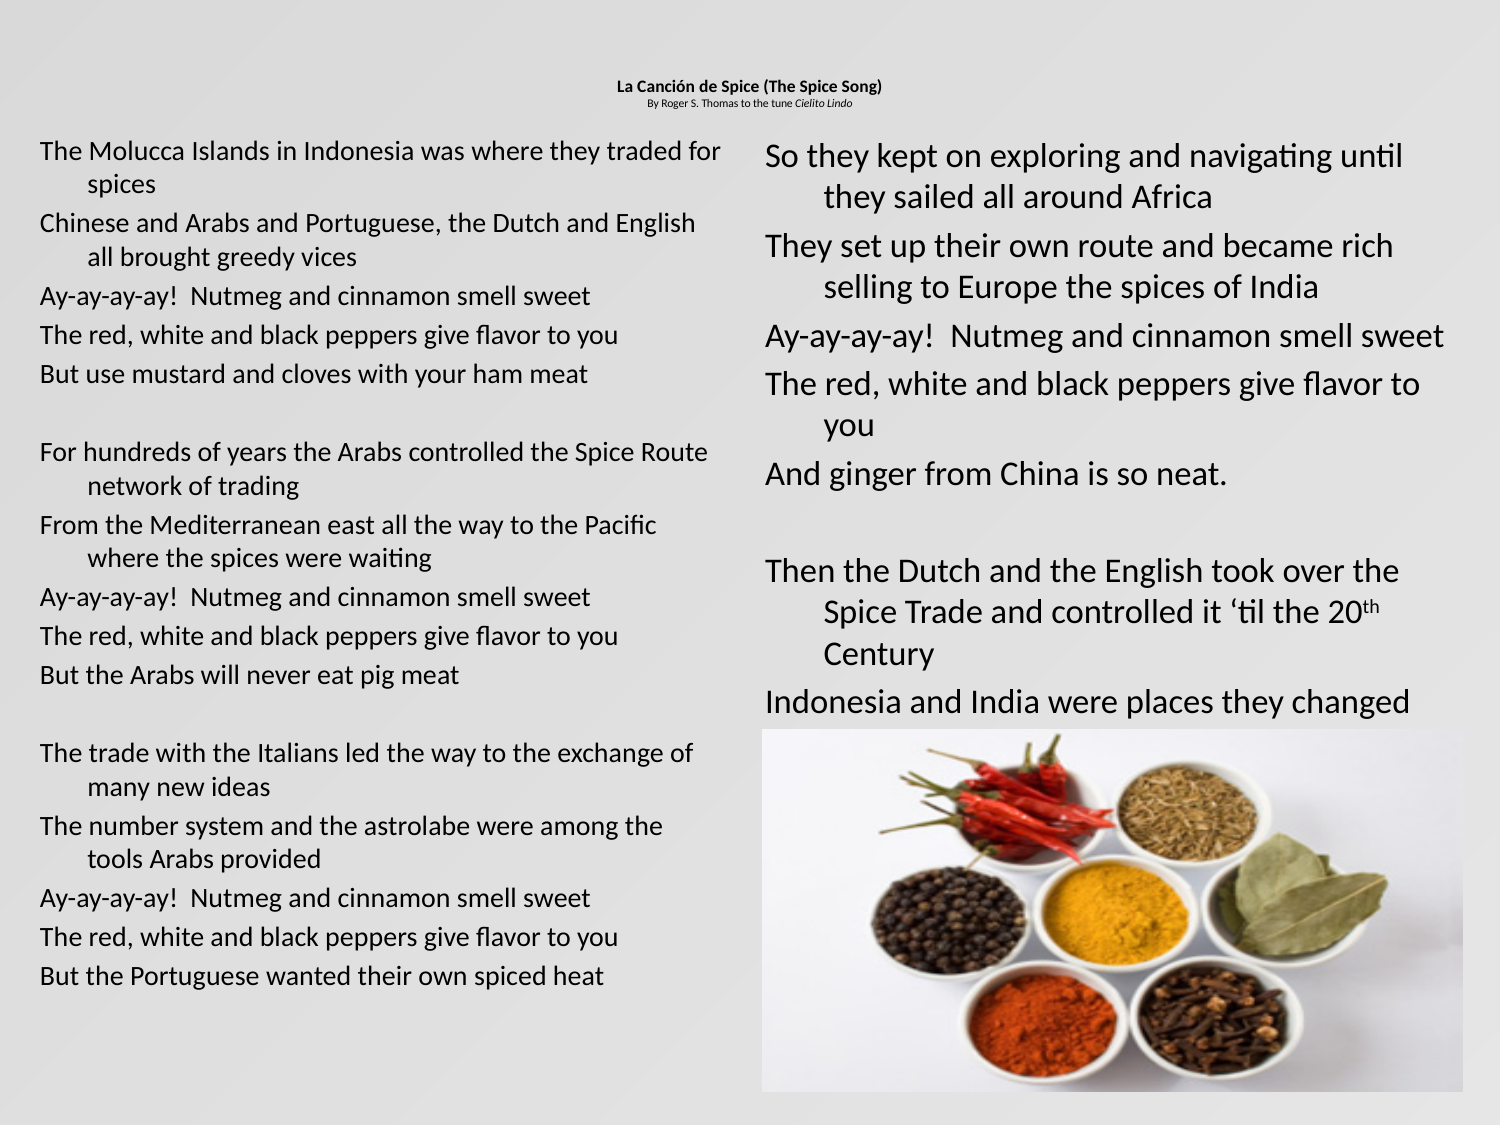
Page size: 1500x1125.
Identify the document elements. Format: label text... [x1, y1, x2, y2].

picture [762, 729, 1463, 1092]
list So they kept on exploring and navigating until they sailed all around Africa They set up their own route and became rich selling to Europe the spices of India Ay-ay-ay-ay! Nutmeg and cinnamon smell sweet The red, white and black peppers give flavor to you And ginger from China is so neat. Then the Dutch and the English took over the Spice Trade and controlled it ‘til the 20th Century Indonesia and India were places they changed the culture of people who weren’t free Ay-ay-ay-ay! Nutmeg and cinnamon smell sweet The red, white and black peppers give flavor to you But ginger snap cookies are good to eat. [750, 125, 1475, 1005]
title La Canción de Spice (The Spice Song) By Roger S. Thomas to the tune Cielito Lindo [75, 45, 1425, 188]
list The Molucca Islands in Indonesia was where they traded for spices Chinese and Arabs and Portuguese, the Dutch and English all brought greedy vices Ay-ay-ay-ay! Nutmeg and cinnamon smell sweet The red, white and black peppers give flavor to you But use mustard and cloves with your ham meat For hundreds of years the Arabs controlled the Spice Route network of trading From the Mediterranean east all the way to the Pacific where the spices were waiting Ay-ay-ay-ay! Nutmeg and cinnamon smell sweet The red, white and black peppers give flavor to you But the Arabs will never eat pig meat The trade with the Italians led the way to the exchange of many new ideas The number system and the astrolabe were among the tools Arabs provided Ay-ay-ay-ay! Nutmeg and cinnamon smell sweet The red, white and black peppers give flavor to you But the Portuguese wanted their own spiced heat [24, 125, 738, 1088]
